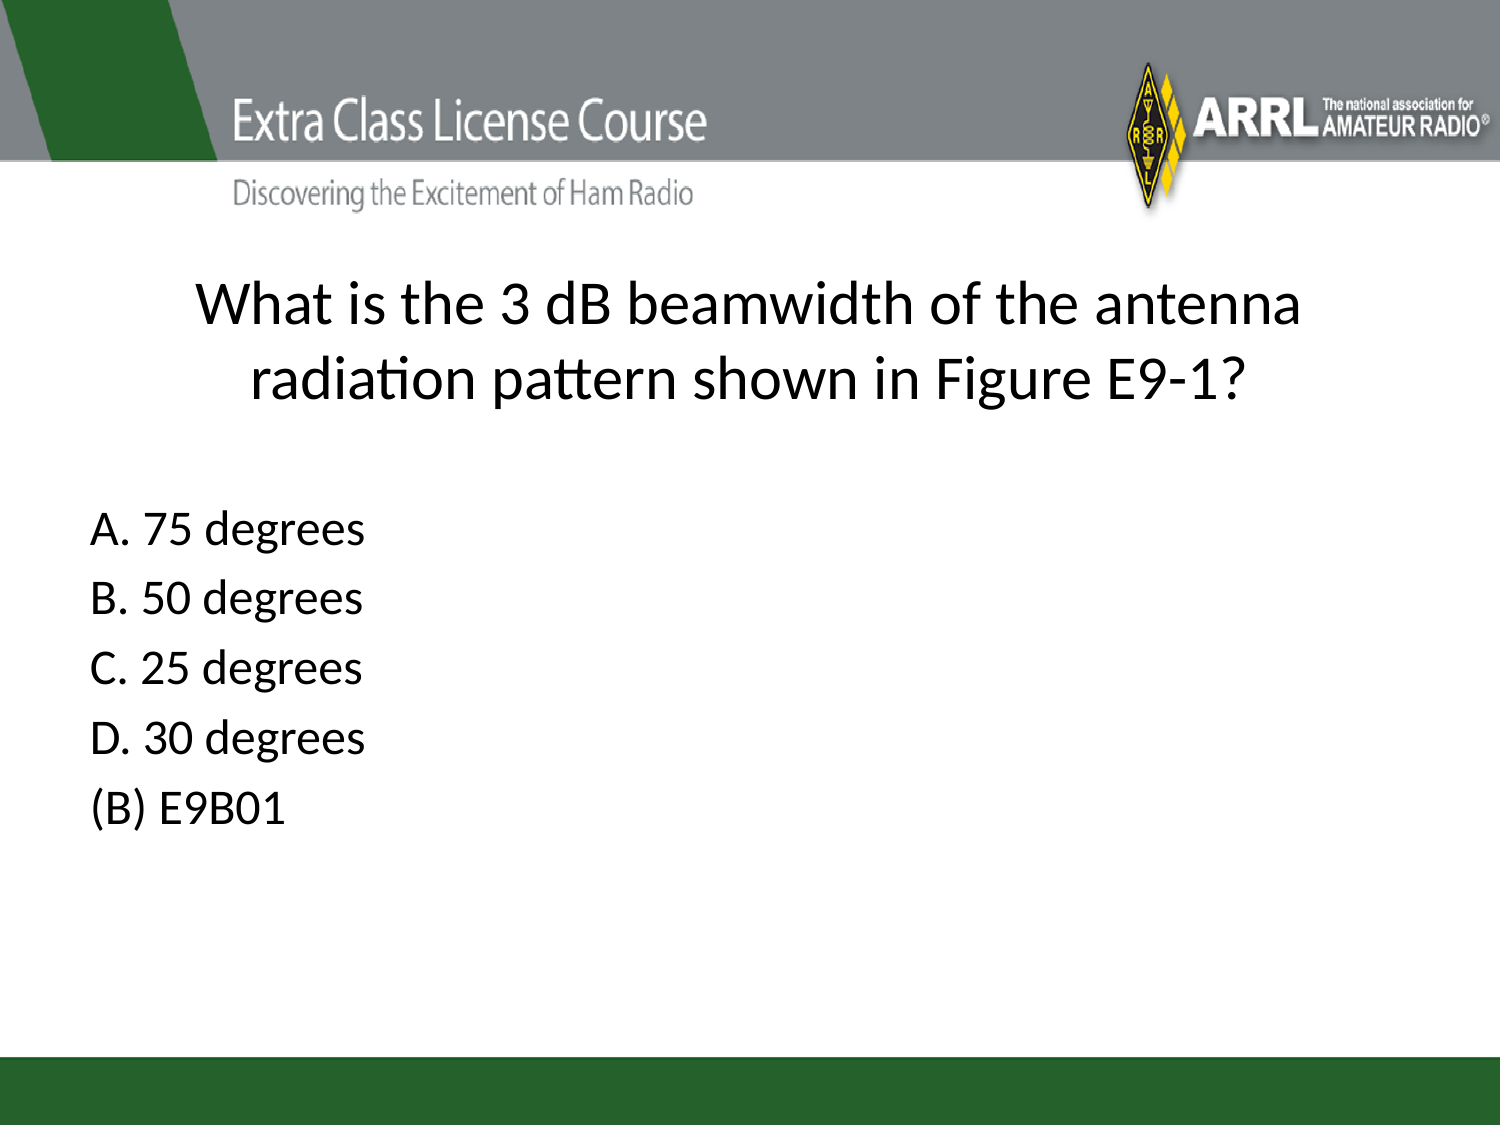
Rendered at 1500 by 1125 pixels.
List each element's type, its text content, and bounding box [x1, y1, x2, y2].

list A. 75 degrees B. 50 degrees C. 25 degrees D. 30 degrees (B) E9B01 [75, 487, 1425, 1005]
picture [0, 0, 1500, 1125]
title What is the 3 dB beamwidth of the antenna radiation pattern shown in Figure E9-1? [75, 254, 1425, 435]
